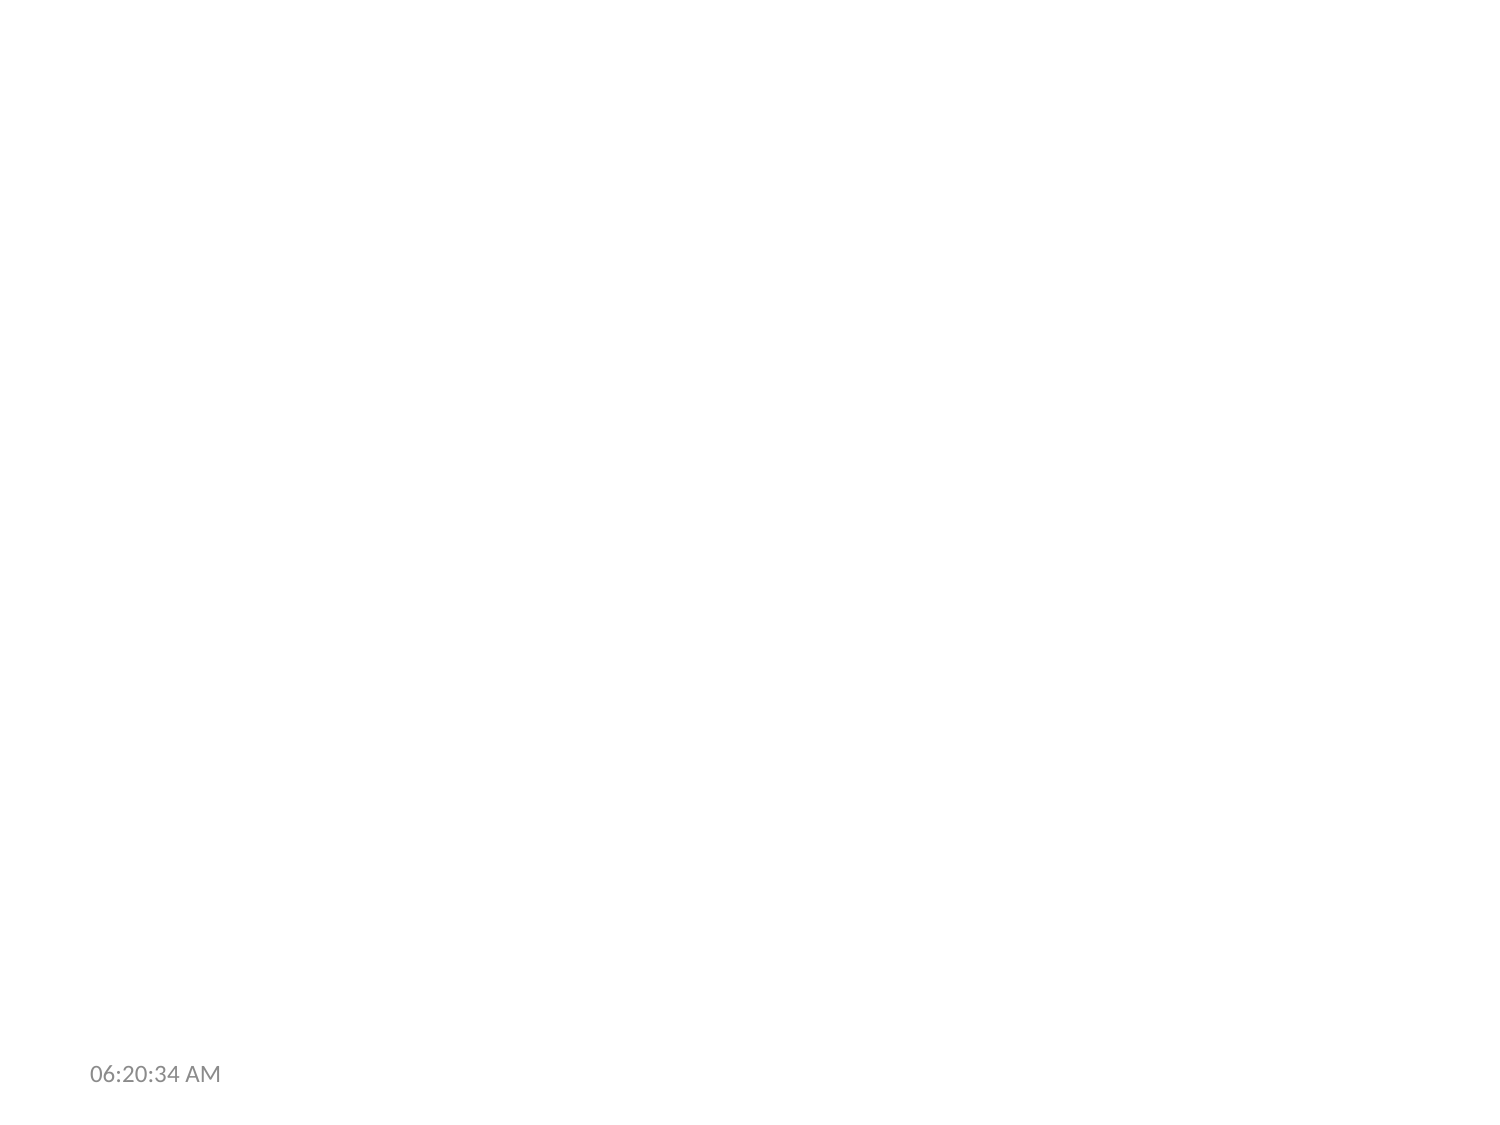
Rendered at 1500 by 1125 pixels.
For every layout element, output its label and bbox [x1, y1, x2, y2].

slide_number [75, 1042, 425, 1103]
